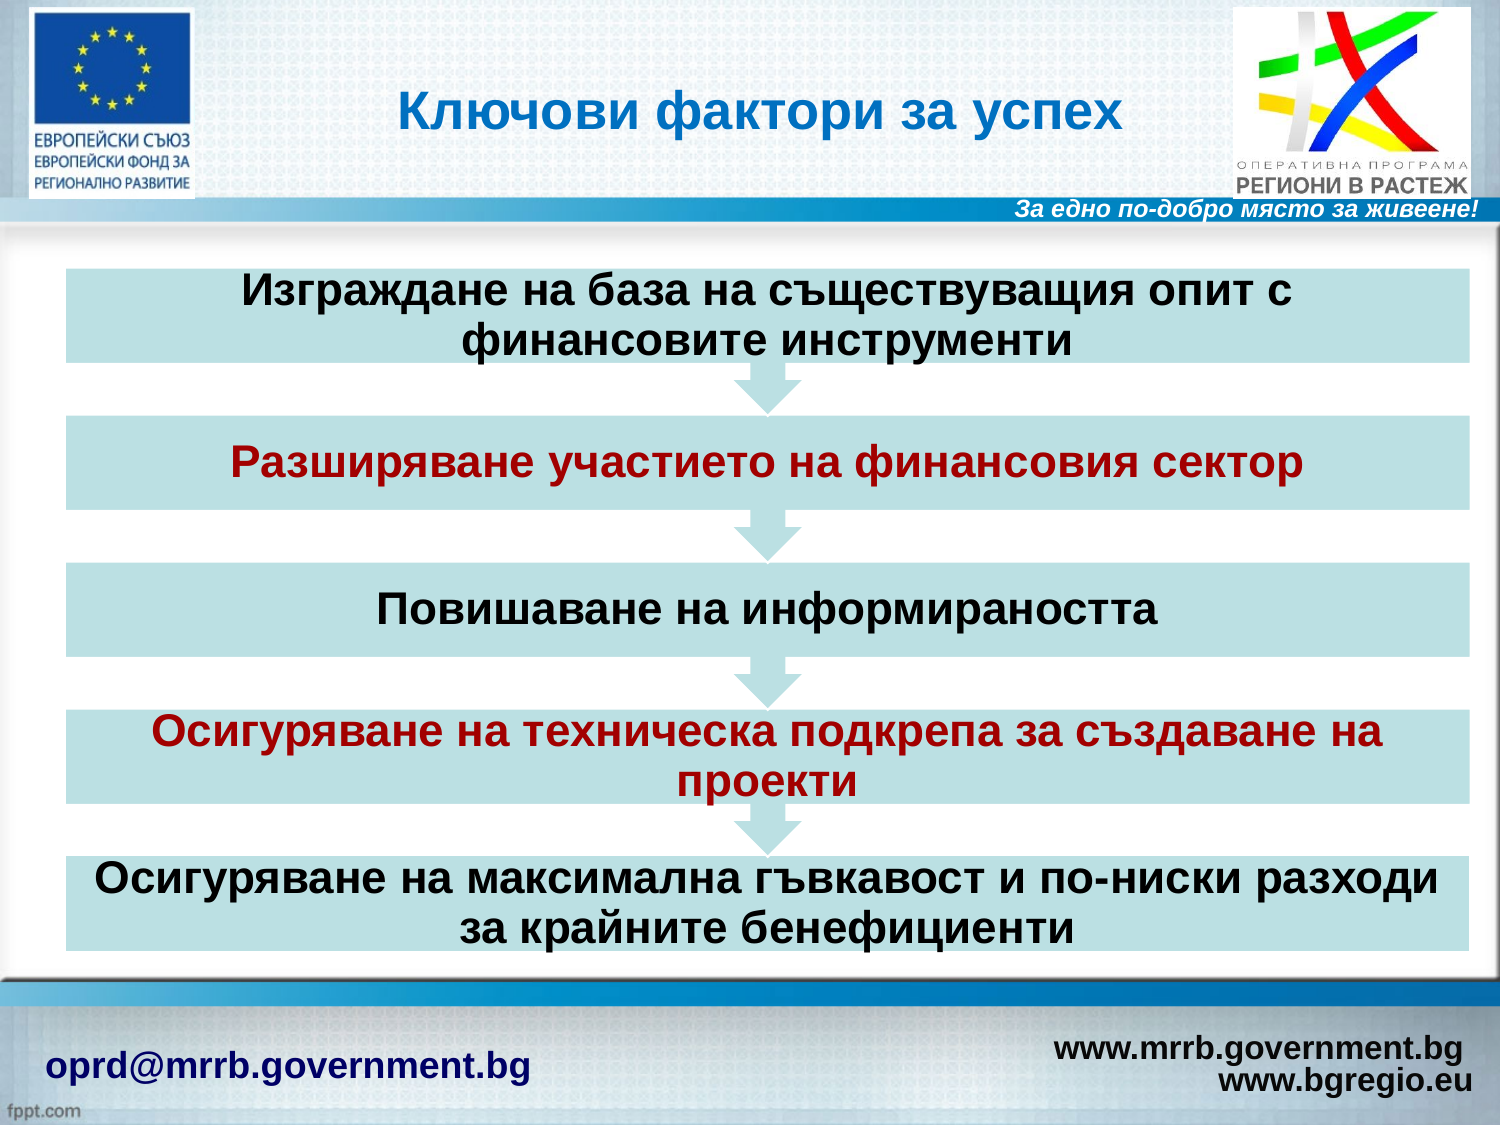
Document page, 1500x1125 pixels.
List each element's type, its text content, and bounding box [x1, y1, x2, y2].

text_box Ключови фактори за успех [231, 34, 1233, 181]
picture [0, 0, 1500, 1125]
text_box За едно по-добро място за живеене! [744, 191, 1495, 231]
text_box oprd@mrrb.government.bg [30, 1042, 547, 1094]
text_box www.mrrb.government.bg www.bgregio.eu [738, 1026, 1489, 1105]
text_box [64, 267, 1471, 953]
